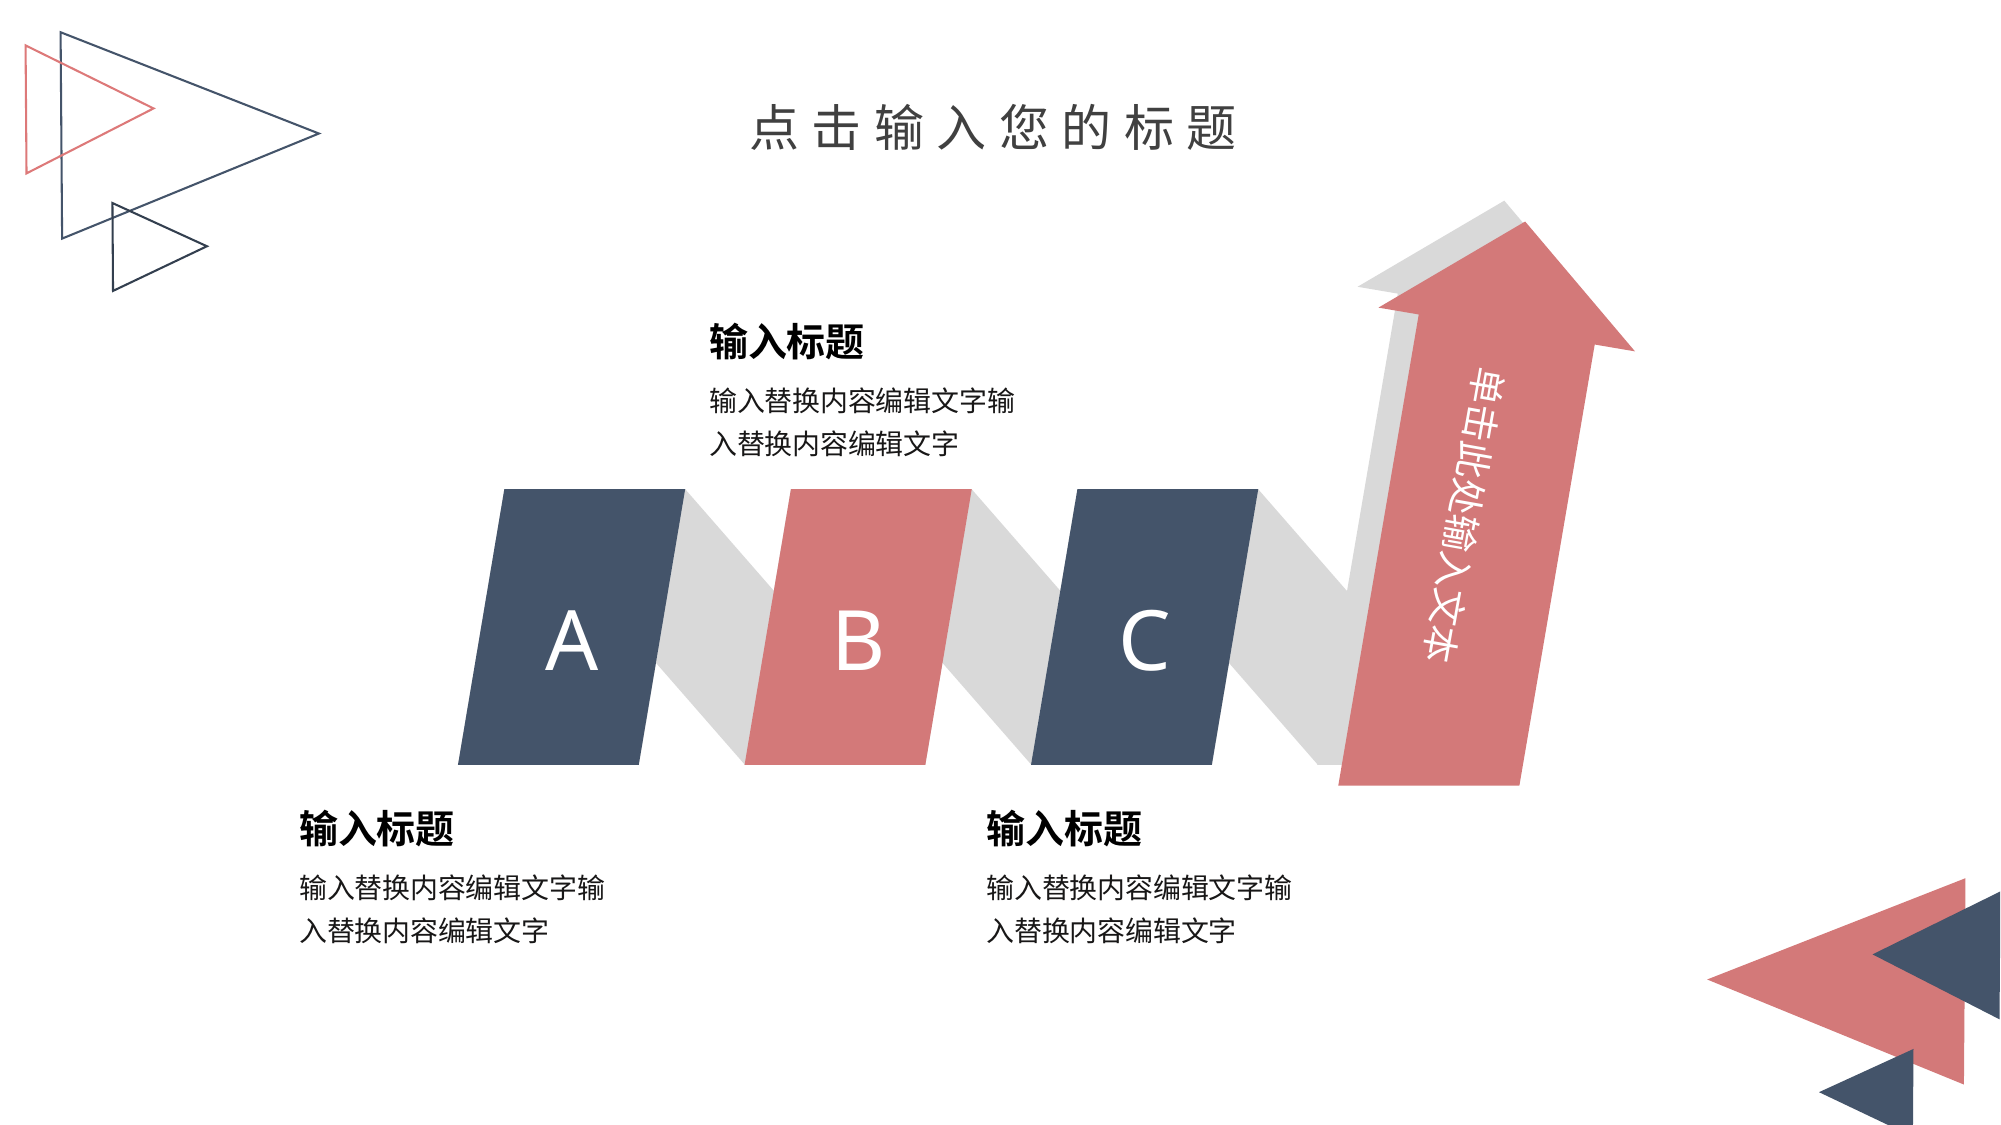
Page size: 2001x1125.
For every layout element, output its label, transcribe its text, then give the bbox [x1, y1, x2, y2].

text_box 输入标题 [284, 797, 602, 859]
text_box 输入标题 [971, 797, 1289, 859]
text_box [943, 489, 1060, 765]
text_box [656, 490, 773, 764]
text_box 单击此处输入文本 [1392, 345, 1524, 672]
text_box B [744, 489, 972, 765]
text_box 输入替换内容编辑文字输入替换内容编辑文字 [694, 366, 1030, 468]
text_box [1229, 490, 1367, 765]
text_box [1338, 221, 1636, 786]
text_box [1357, 200, 1523, 296]
text_box 输入标题 [694, 310, 1012, 372]
text_box C [1031, 489, 1259, 765]
text_box [1347, 311, 1418, 612]
text_box 输入替换内容编辑文字输入替换内容编辑文字 [284, 852, 620, 955]
text_box 输入替换内容编辑文字输入替换内容编辑文字 [971, 852, 1307, 955]
text_box 点击输入您的标题 [685, 96, 1301, 157]
text_box A [457, 489, 686, 765]
